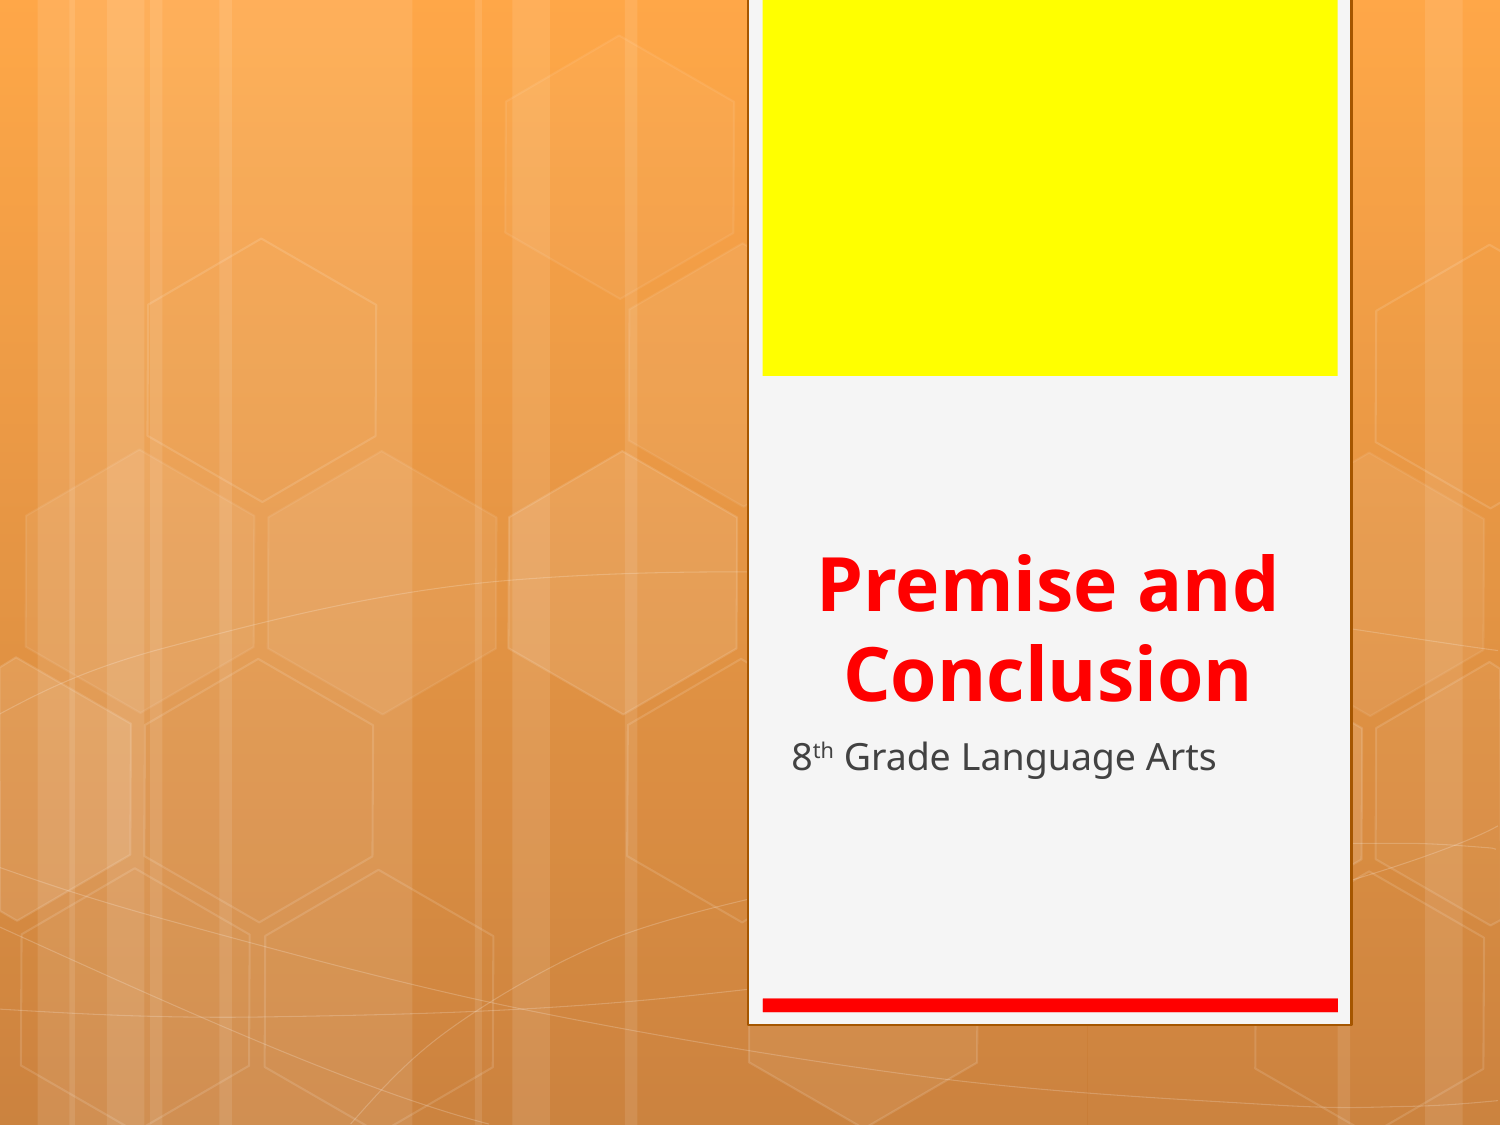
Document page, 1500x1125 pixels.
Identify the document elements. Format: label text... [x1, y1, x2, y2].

title Premise and Conclusion [776, 444, 1320, 724]
subtitle 8th Grade Language Arts [776, 725, 1320, 933]
